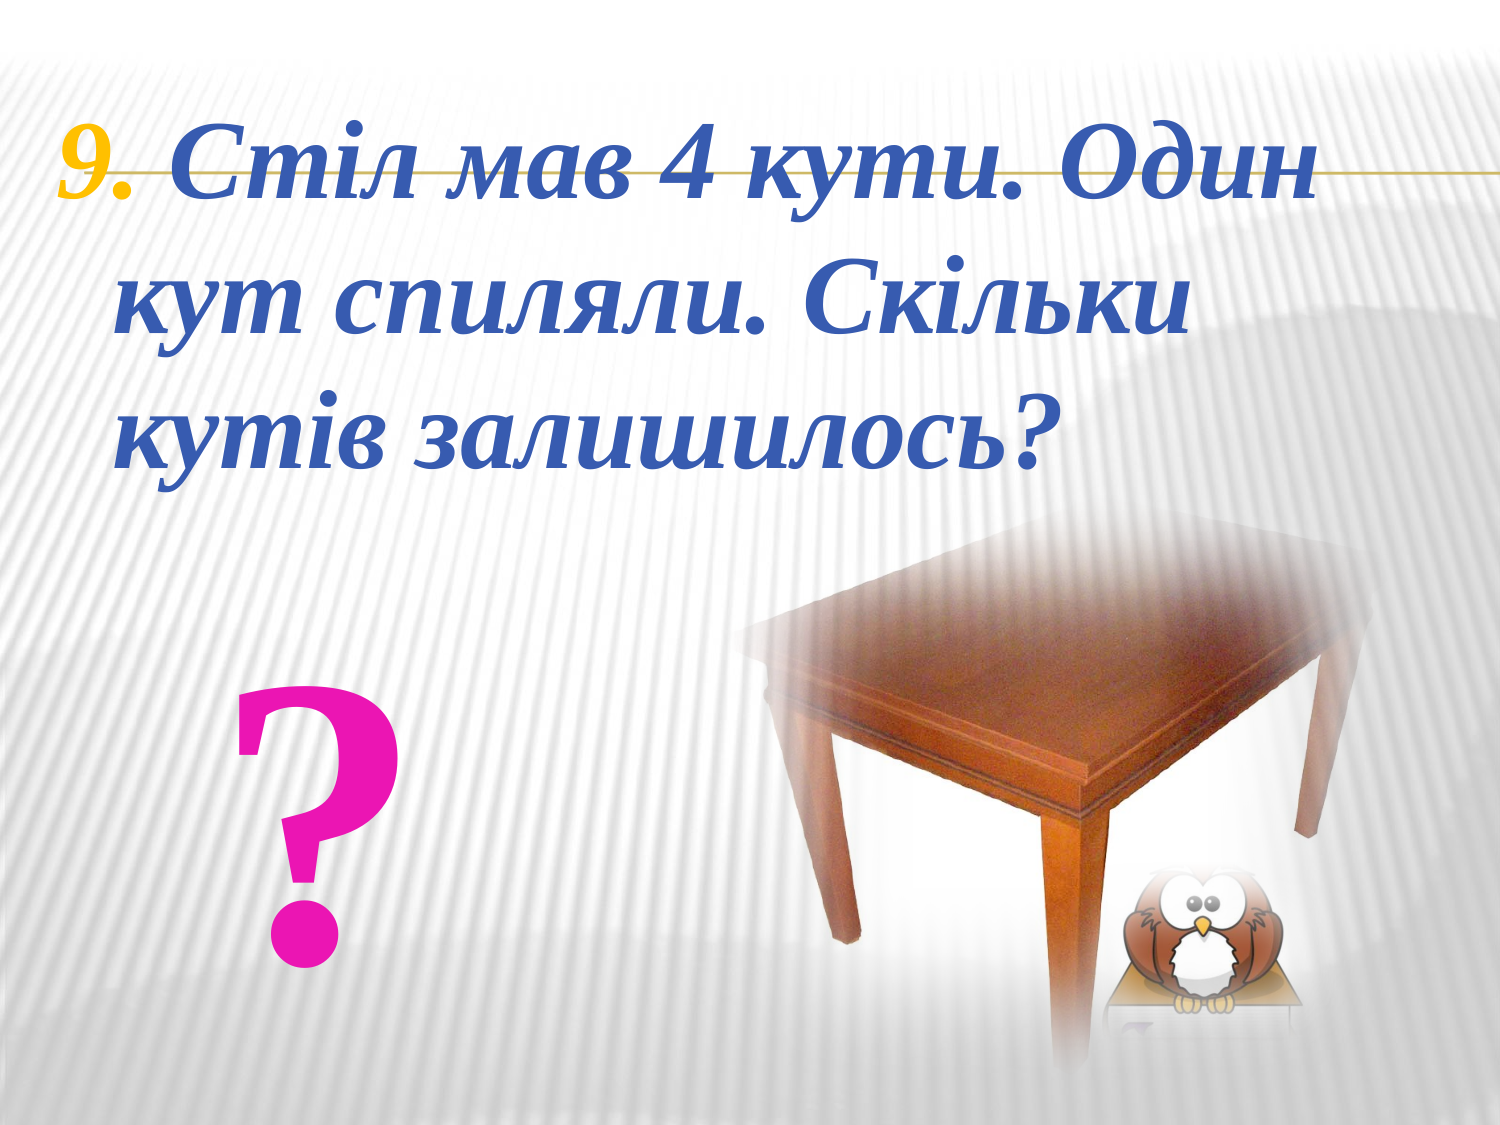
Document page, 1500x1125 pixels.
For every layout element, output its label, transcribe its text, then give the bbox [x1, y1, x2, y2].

text_box ? [135, 538, 502, 1054]
picture [714, 491, 1407, 1087]
list 9. Стіл мав 4 кути. Один кут спиляли. Скільки кутів залишилось? [41, 78, 1467, 1047]
